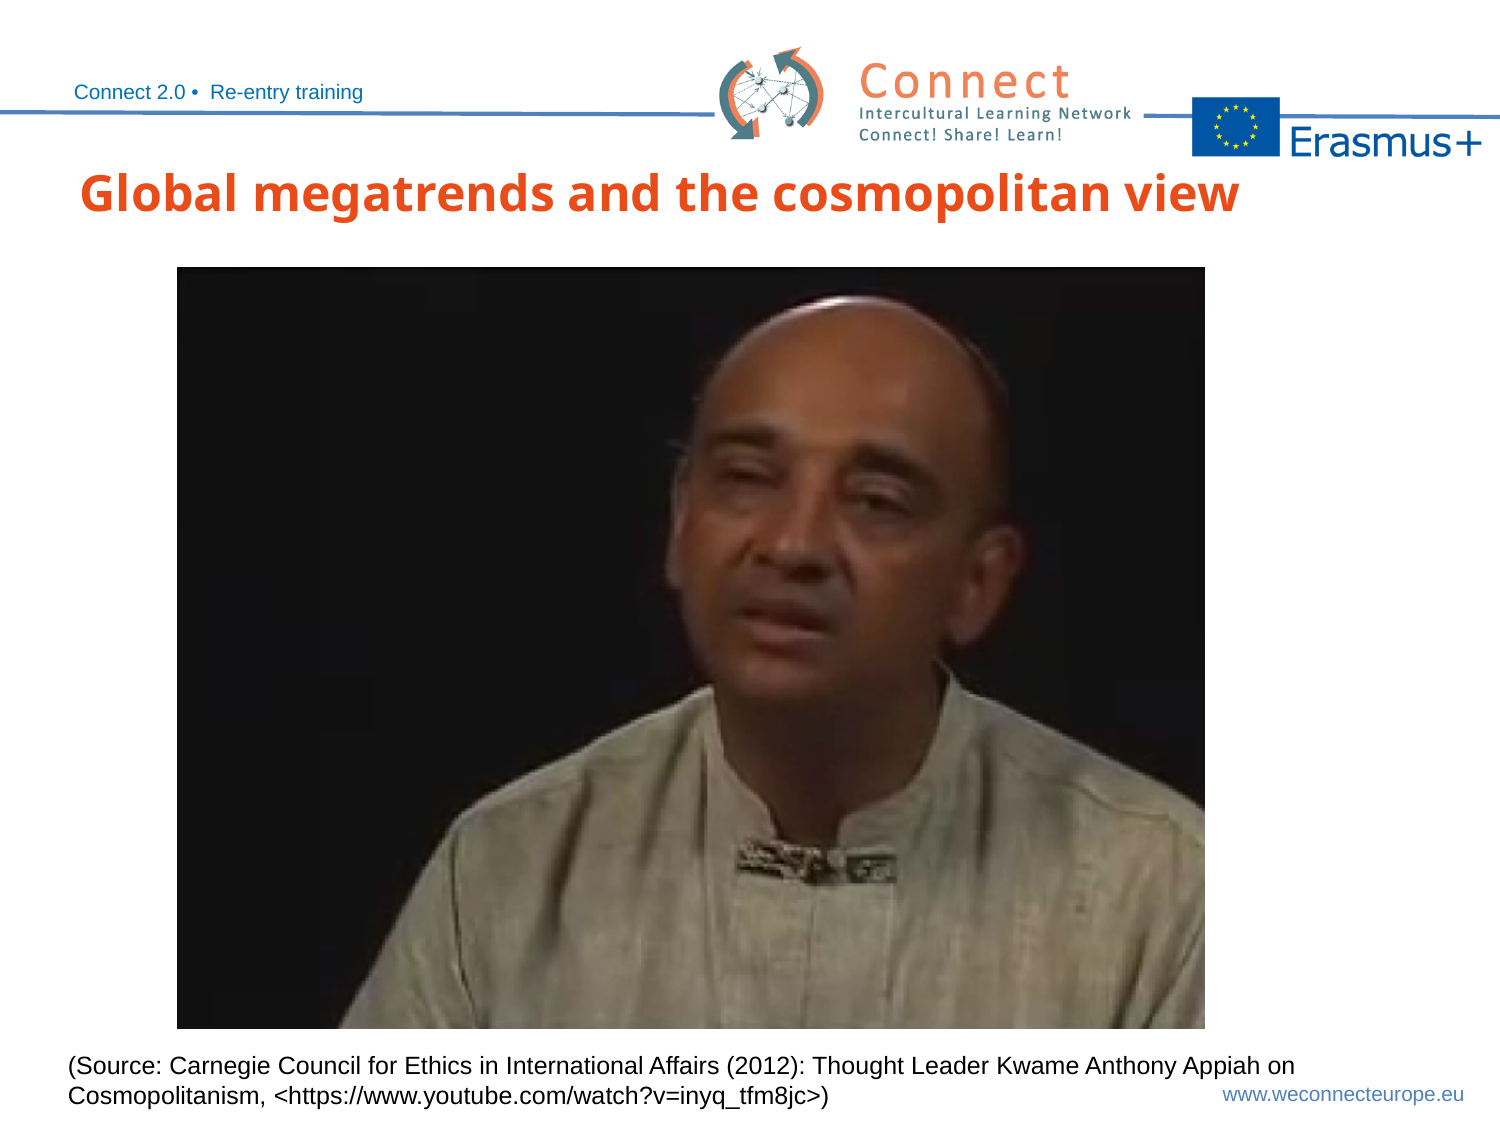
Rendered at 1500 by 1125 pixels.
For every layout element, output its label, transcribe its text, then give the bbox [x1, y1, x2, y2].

picture [714, 42, 1144, 153]
text_box Global megatrends and the cosmopolitan view [64, 153, 1317, 229]
text_box (Source: Carnegie Council for Ethics in International Affairs (2012): Thought Leader Kwame Anthony Appiah on Cosmopolitanism, <https://www.youtube.com/watch?v=inyq_tfm8jc>) [53, 1041, 1400, 1117]
picture [176, 266, 1205, 1029]
picture [1175, 80, 1498, 173]
